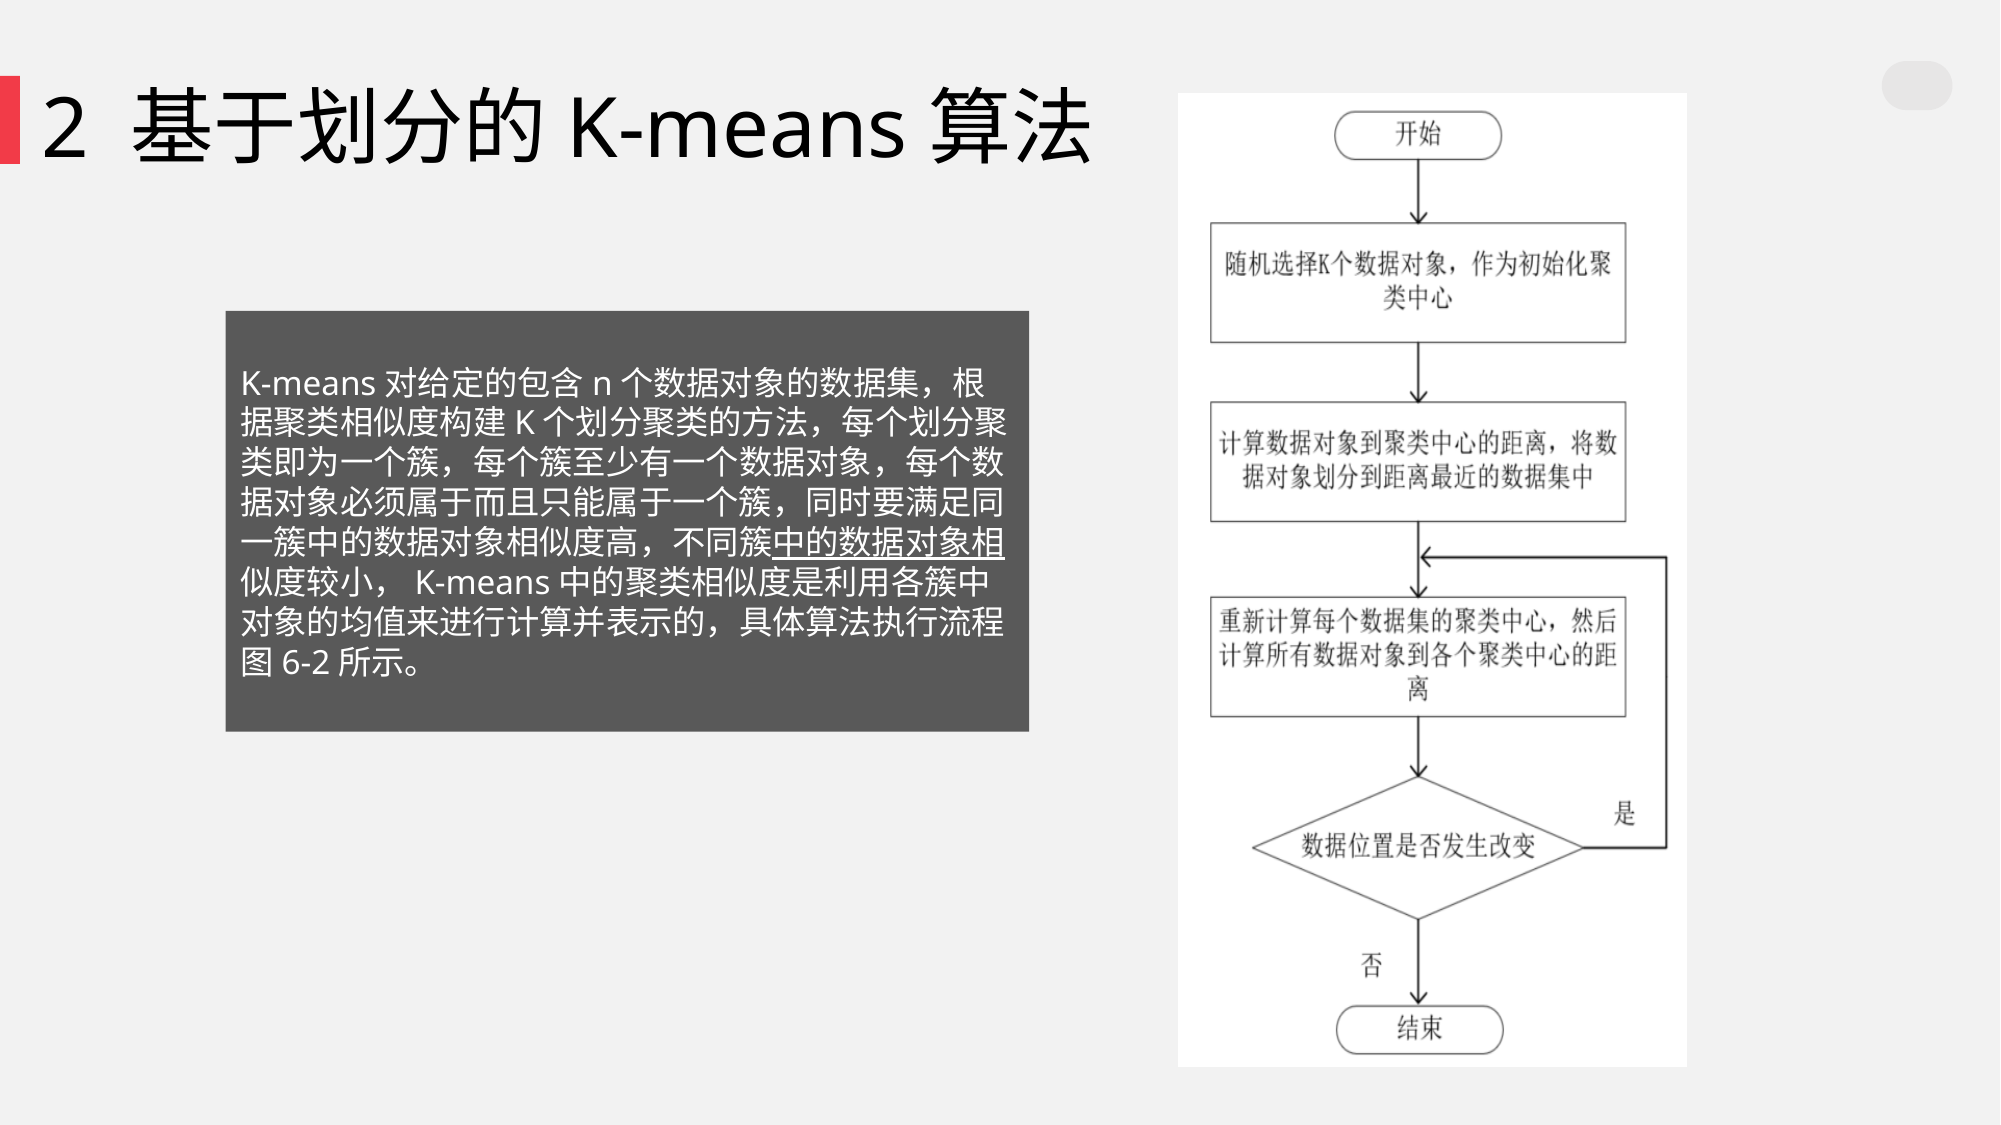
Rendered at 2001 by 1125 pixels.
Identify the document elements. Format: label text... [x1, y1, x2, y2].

list 2 基于划分的K-means算法 [41, 75, 1836, 186]
picture [1178, 93, 1687, 1067]
text_box K-means对给定的包含n个数据对象的数据集，根据聚类相似度构建K个划分聚类的方法，每个划分聚类即为一个簇，每个簇至少有一个数据对象，每个数据对象必须属于而且只能属于一个簇，同时要满足同一簇中的数据对象相似度高，不同簇中的数据对象相似度较小，K-means中的聚类相似度是利用各簇中对象的均值来进行计算并表示的，具体算法执行流程图6-2所示。 [225, 310, 1030, 733]
